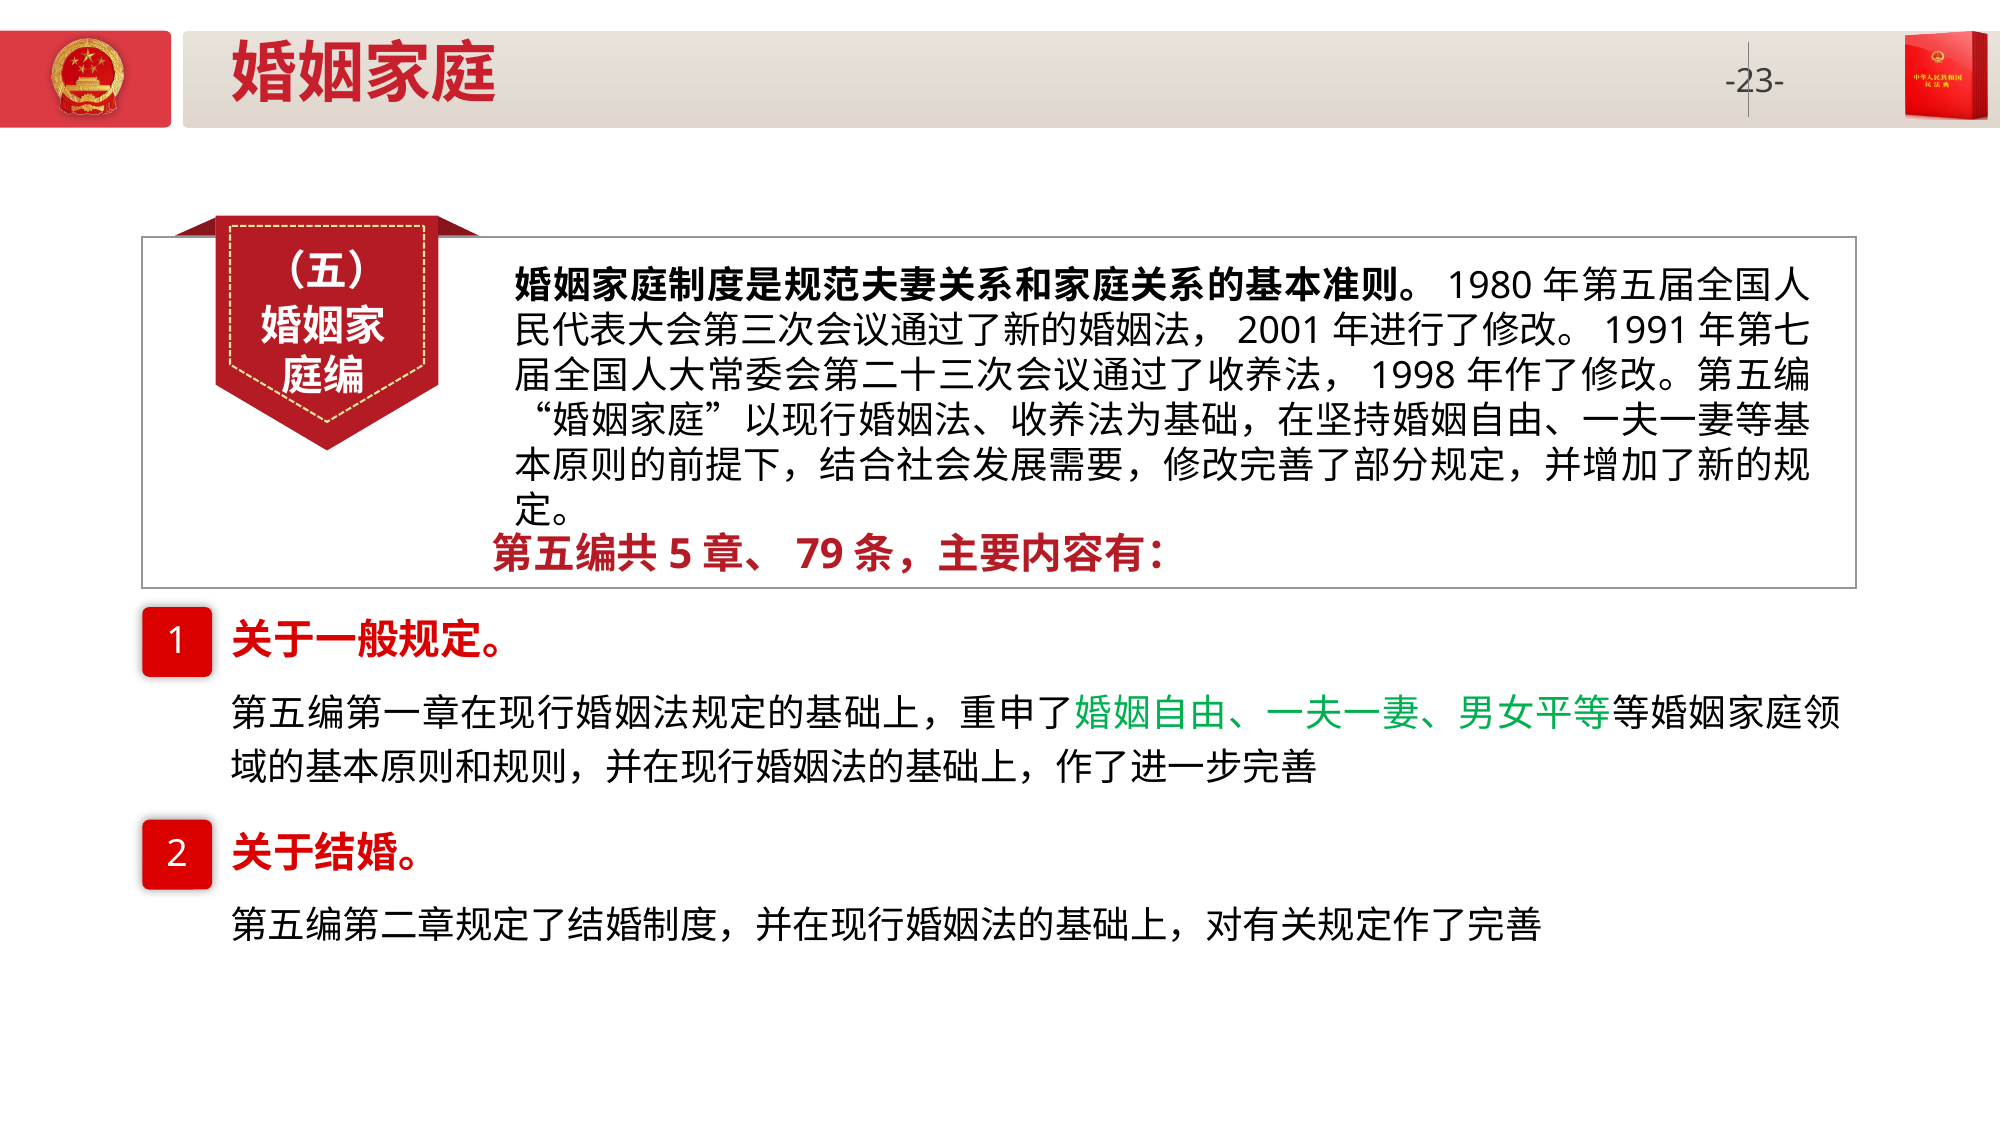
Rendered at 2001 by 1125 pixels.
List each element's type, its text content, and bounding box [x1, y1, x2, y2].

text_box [174, 215, 479, 451]
text_box 2 [142, 819, 213, 890]
title 婚姻家庭 [215, 36, 1749, 115]
picture [44, 38, 127, 117]
text_box 第五编第一章在现行婚姻法规定的基础上，重申了婚姻自由、一夫一妻、男女平等等婚姻家庭领域的基本原则和规则，并在现行婚姻法的基础上，作了进一步完善 [215, 672, 1856, 796]
text_box 第五编共5章、79条，主要内容有： [476, 519, 1203, 585]
text_box 第五编第二章规定了结婚制度，并在现行婚姻法的基础上，对有关规定作了完善 [215, 885, 1856, 954]
text_box [141, 236, 1857, 589]
picture [1865, 22, 2001, 120]
text_box 关于一般规定。 [217, 605, 540, 670]
text_box 1 [142, 607, 213, 677]
text_box 婚姻家庭制度是规范夫妻关系和家庭关系的基本准则。1980年第五届全国人民代表大会第三次会议通过了新的婚姻法，2001年进行了修改。1991年第七届全国人大常委会第二十三次会议通过了收养法，1998年作了修改。第五编“婚姻家庭”以现行婚姻法、收养法为基础，在坚持婚姻自由、一夫一妻等基本原则的前提下，结合社会发展需要，修改完善了部分规定，并增加了新的规定。 [499, 253, 1826, 539]
text_box 关于结婚。 [217, 817, 456, 883]
